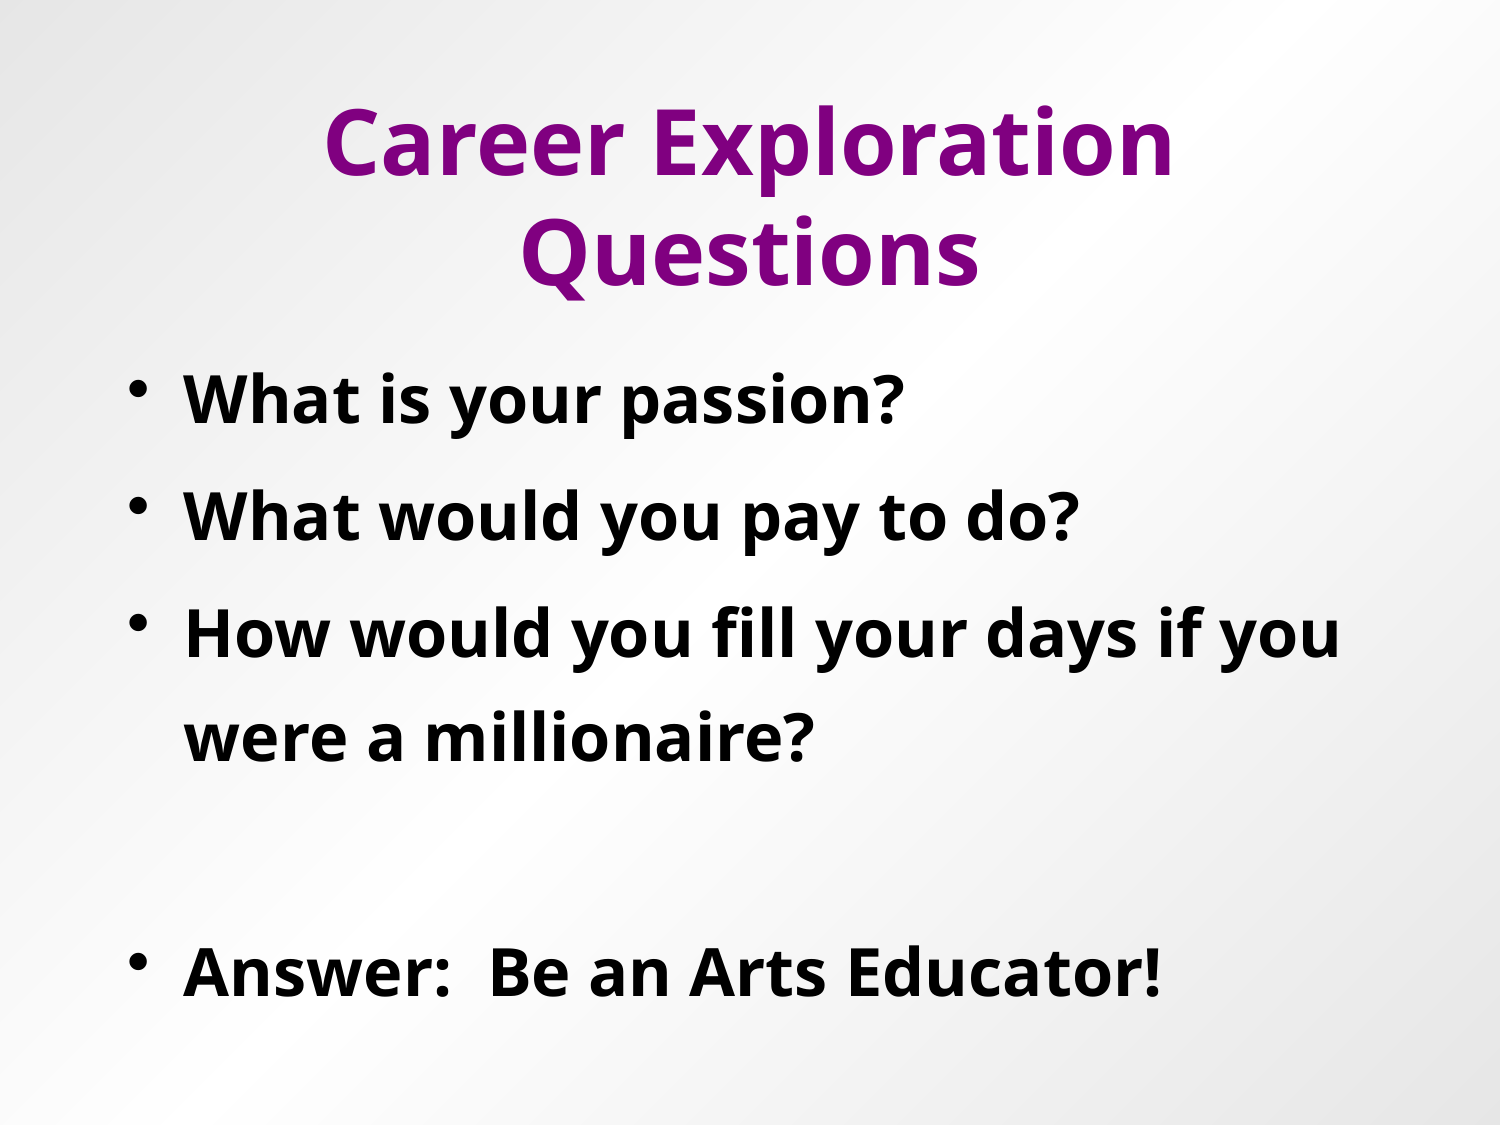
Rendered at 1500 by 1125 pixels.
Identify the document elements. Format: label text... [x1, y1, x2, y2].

list What is your passion? What would you pay to do? How would you fill your days if you were a millionaire? Answer: Be an Arts Educator! [112, 324, 1388, 1001]
title Career Exploration Questions [74, 99, 1426, 288]
